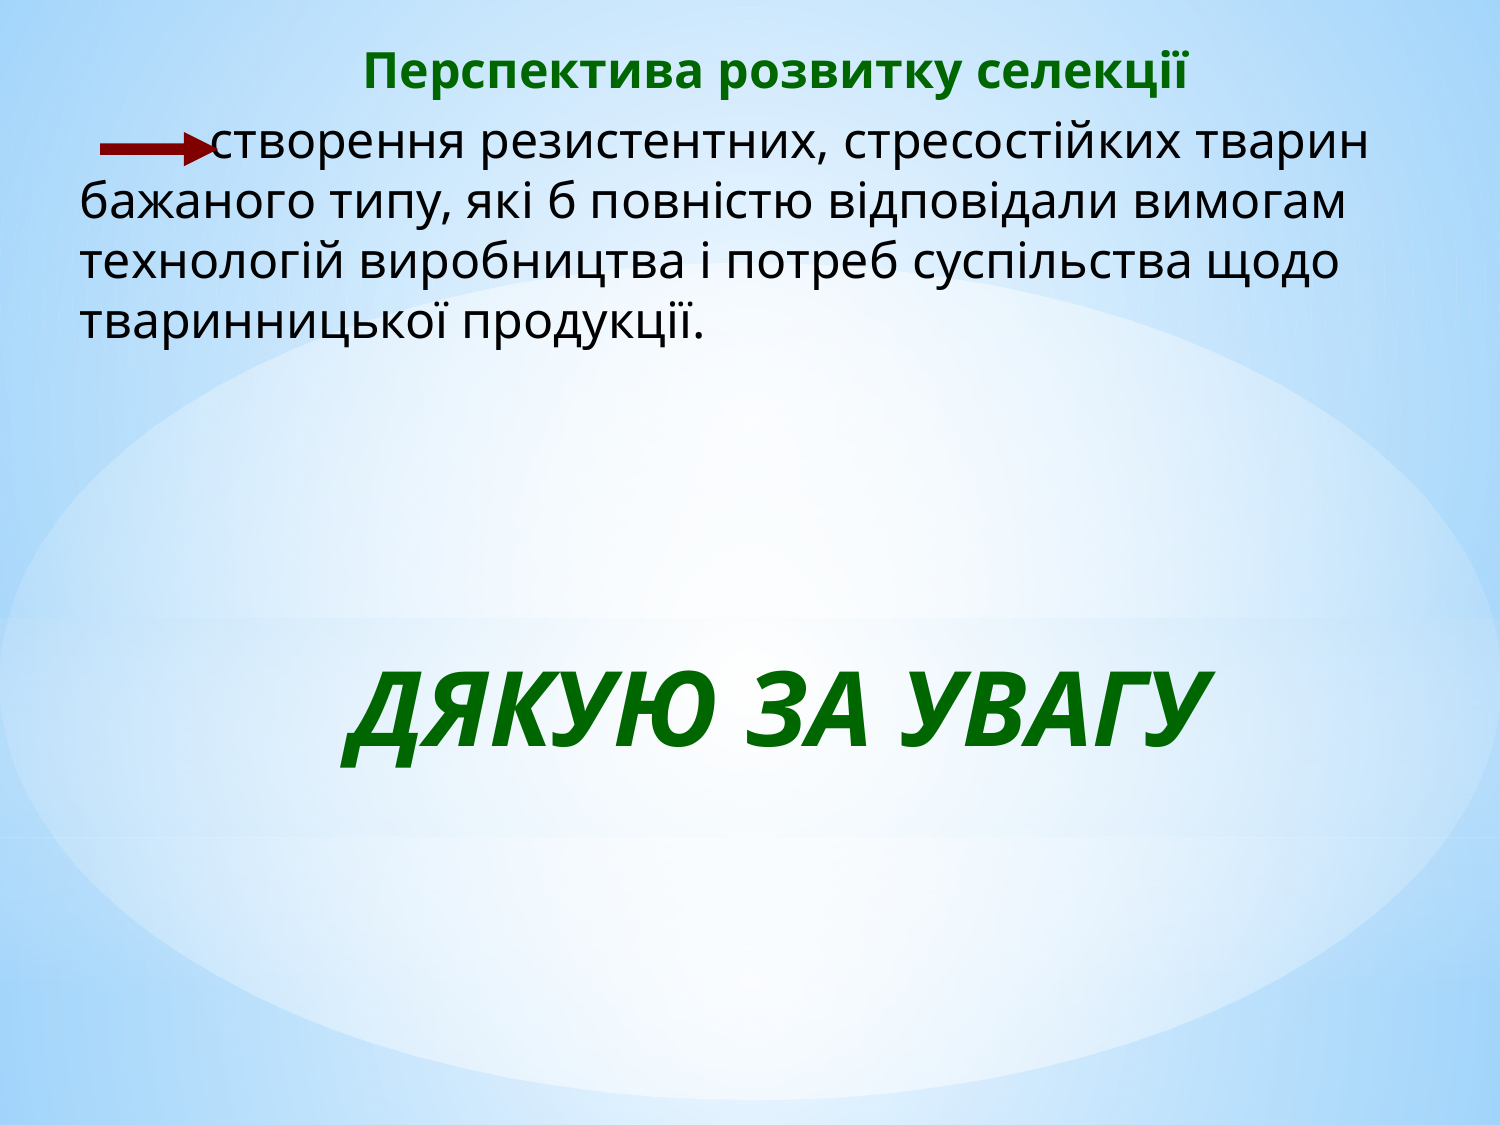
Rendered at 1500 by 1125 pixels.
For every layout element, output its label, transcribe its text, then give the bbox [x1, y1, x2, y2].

text_box [100, 142, 219, 156]
text_box Перспектива розвитку селекції створення резистентних, стресостійких тварин бажаного типу, які б повністю відповідали вимогам технологій виробництва і потреб суспільства щодо тваринницької продукції. [64, 30, 1500, 356]
list ДЯКУЮ ЗА УВАГУ [100, 397, 1451, 1013]
